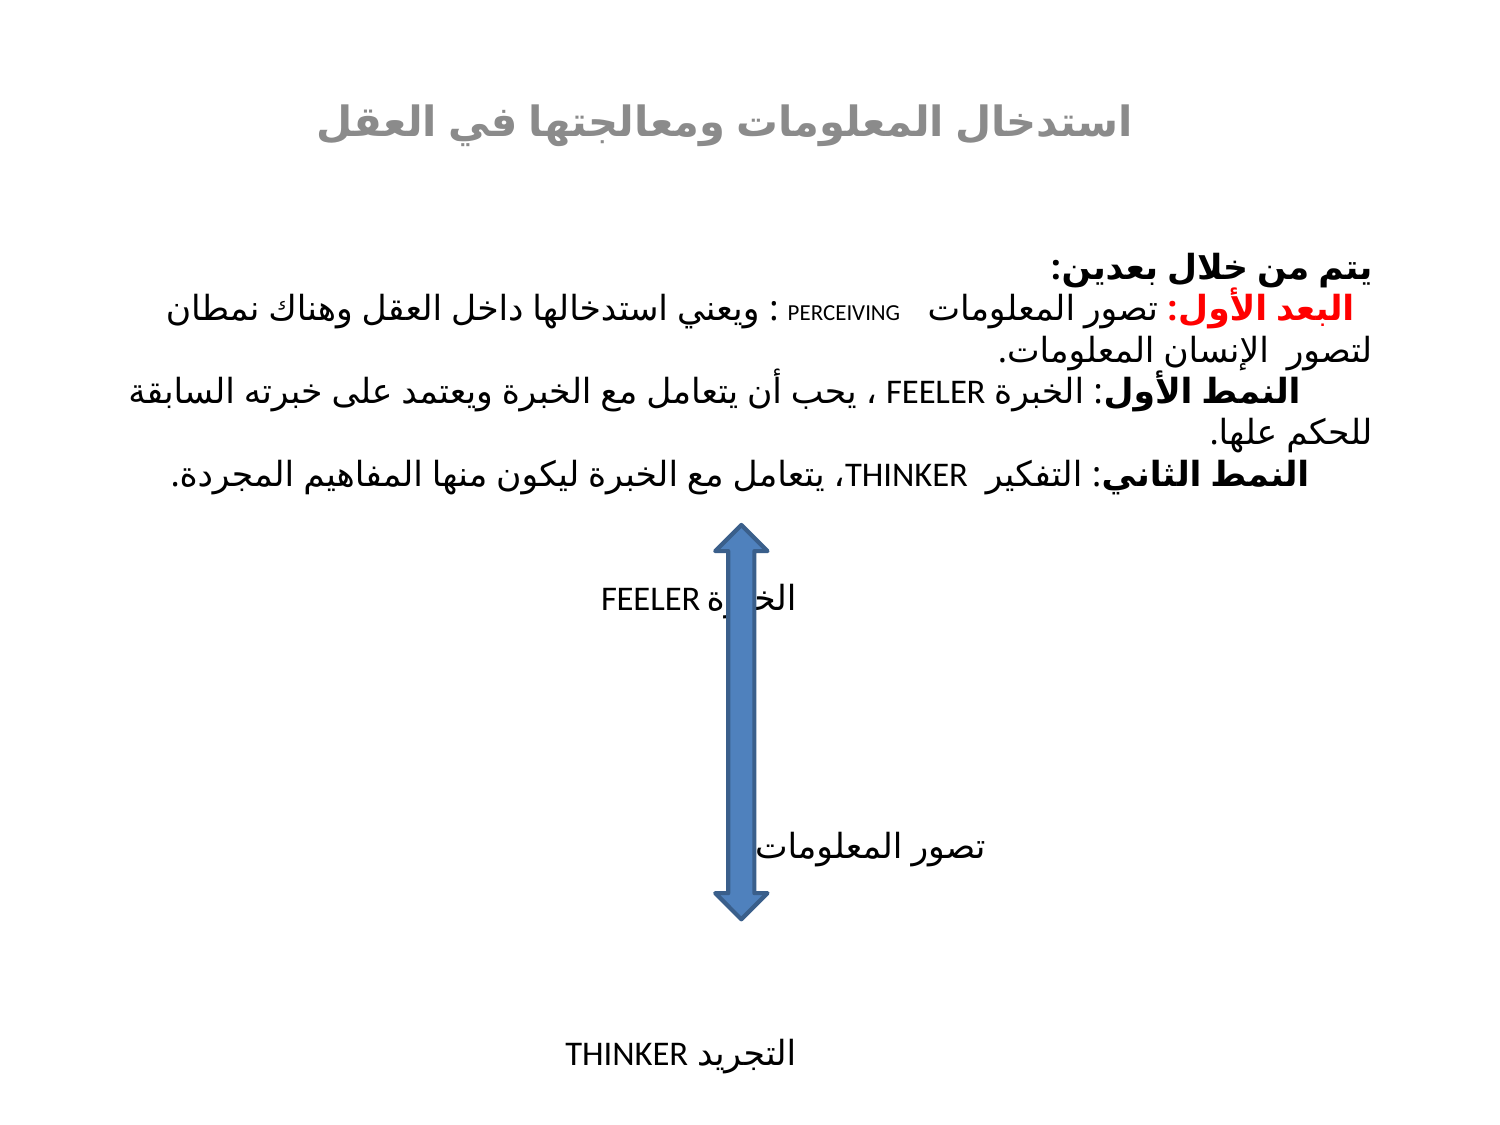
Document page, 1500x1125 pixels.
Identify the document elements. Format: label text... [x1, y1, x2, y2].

list استدخال المعلومات ومعالجتها في العقل [87, 87, 1363, 200]
text_box [713, 522, 770, 922]
title يتم من خلال بعدين: البعد الأول: تصور المعلومات perceiving : ويعني استدخالها داخل العقل وهناك نمطان لتصور الإنسان المعلومات. النمط الأول: الخبرة feeler ، يحب أن يتعامل مع الخبرة ويعتمد على خبرته السابقة للحكم علها. النمط الثاني: التفكير thinker، يتعامل مع الخبرة ليكون منها المفاهيم المجردة. الخبرة feeler تصور المعلومات التجريد thinker [112, 237, 1388, 1088]
